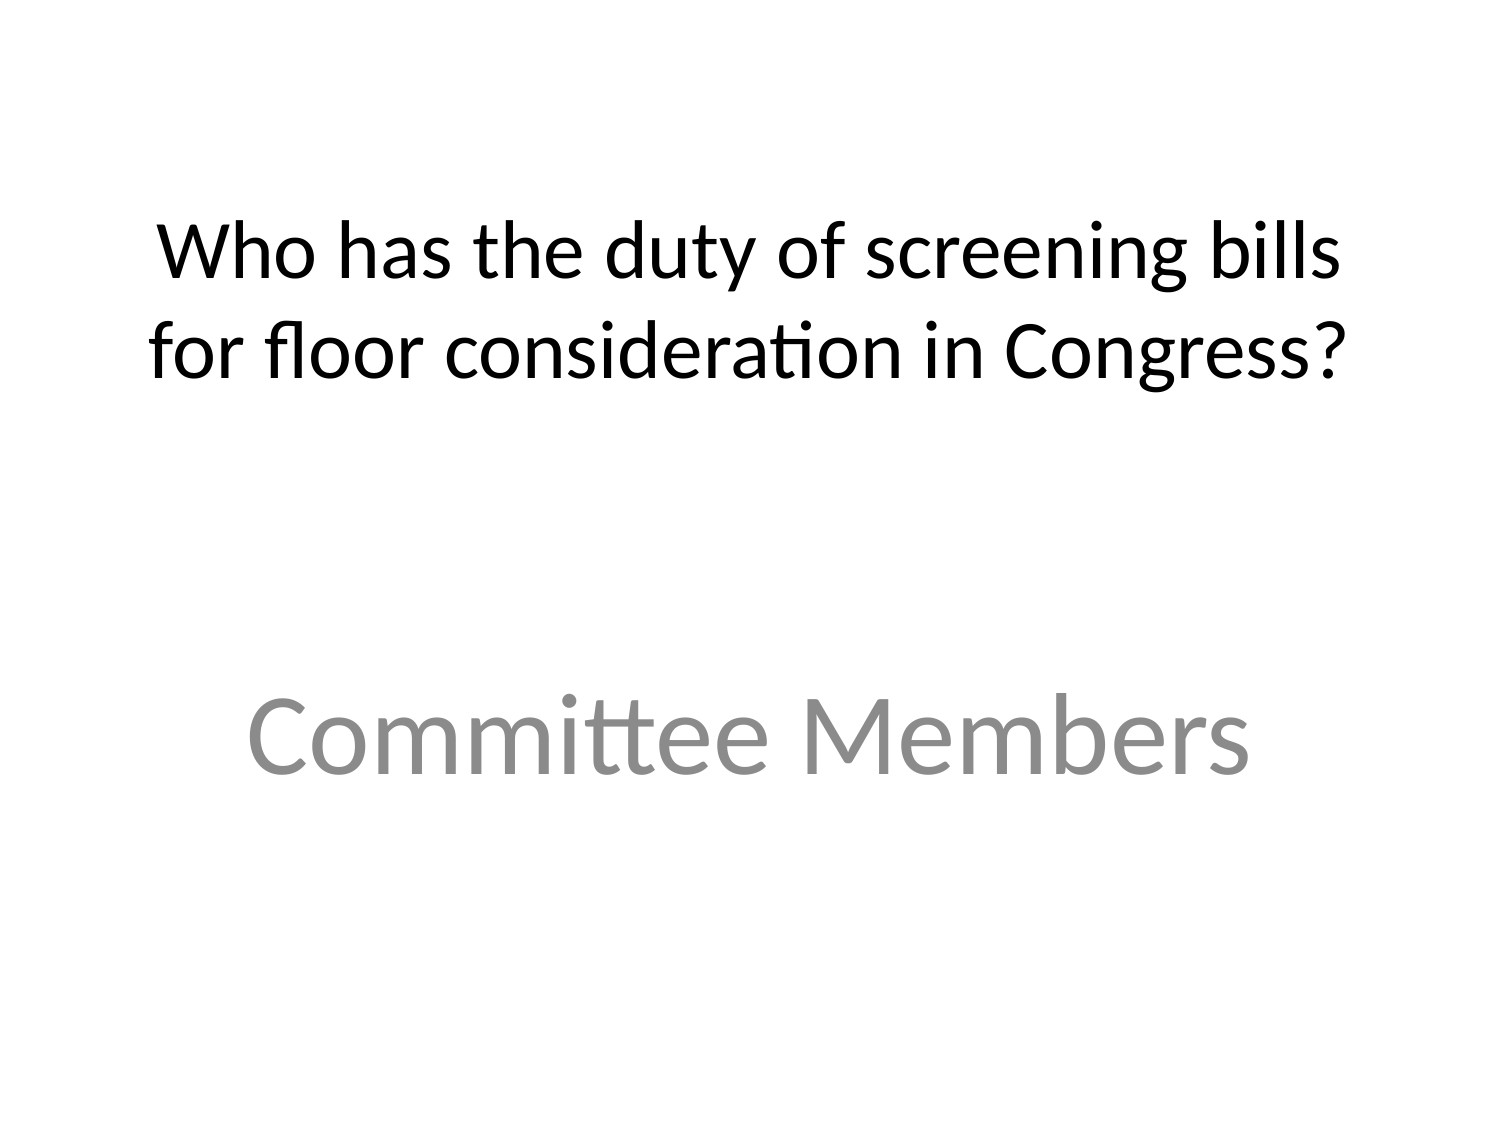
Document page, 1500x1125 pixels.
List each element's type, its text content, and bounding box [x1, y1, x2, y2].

title Who has the duty of screening bills for floor consideration in Congress? [112, 174, 1388, 417]
subtitle Committee Members [225, 650, 1275, 938]
